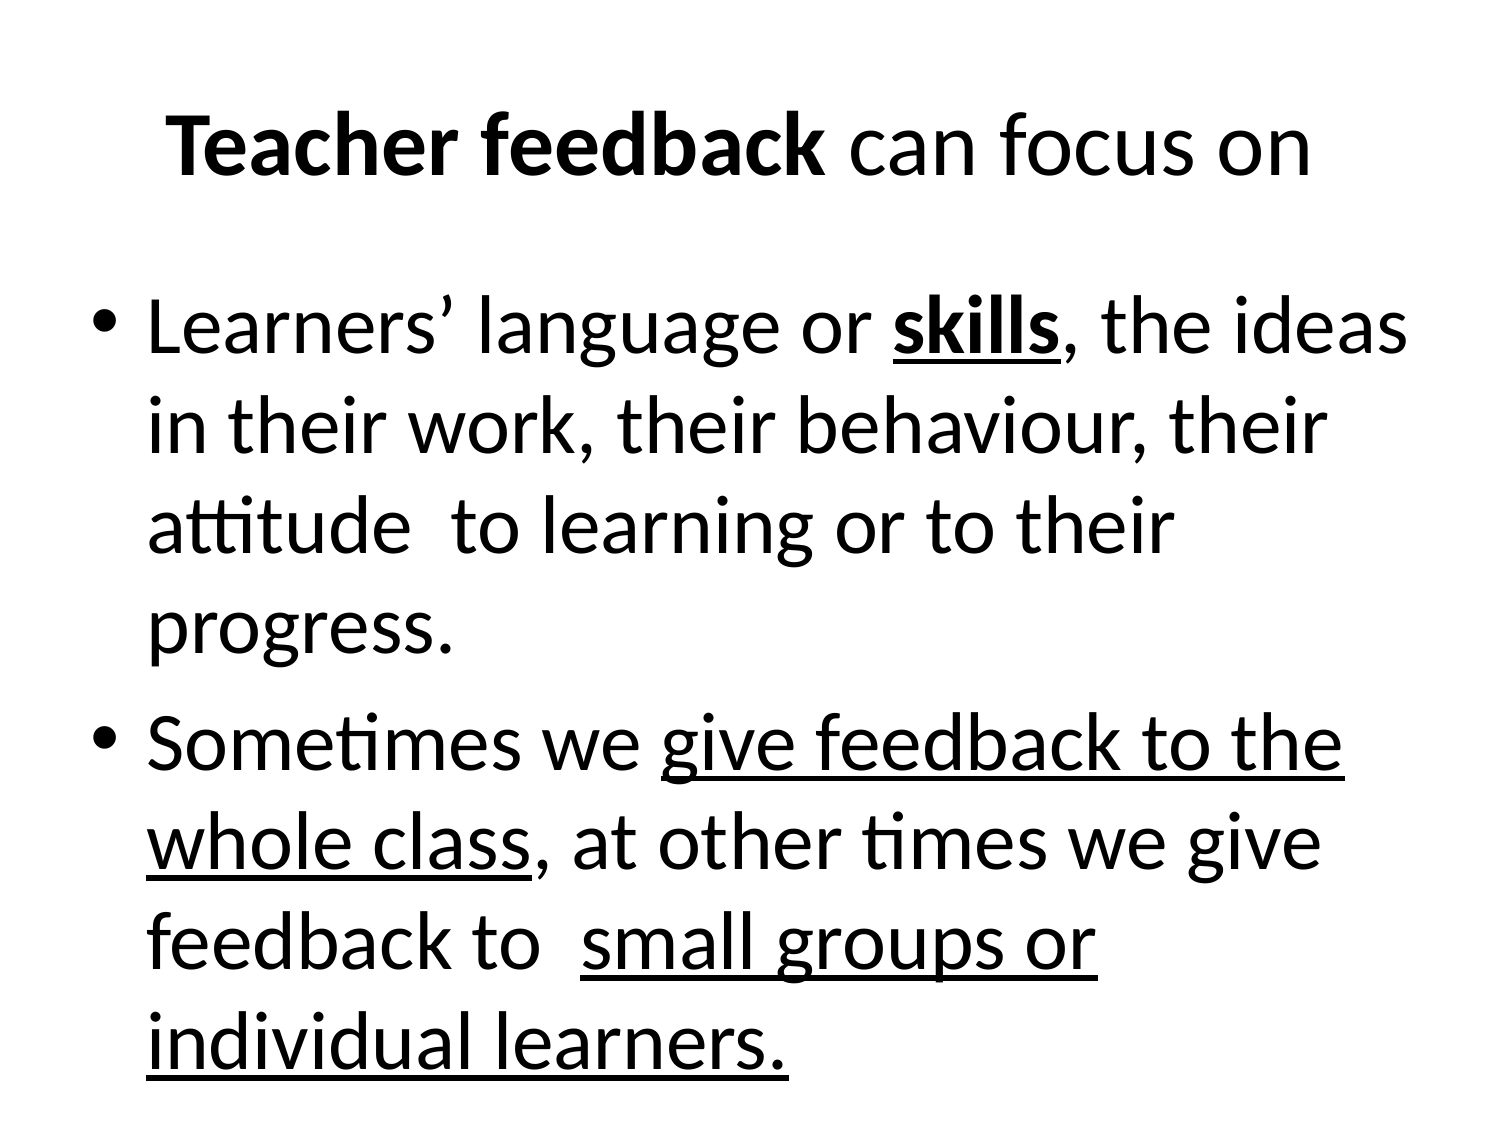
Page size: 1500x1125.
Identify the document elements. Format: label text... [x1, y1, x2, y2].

title Teacher feedback can focus on [75, 45, 1425, 233]
list Learners’ language or skills, the ideas in their work, their behaviour, their attitude to learning or to their progress. Sometimes we give feedback to the whole class, at other times we give feedback to small groups or individual learners. [75, 262, 1425, 1005]
